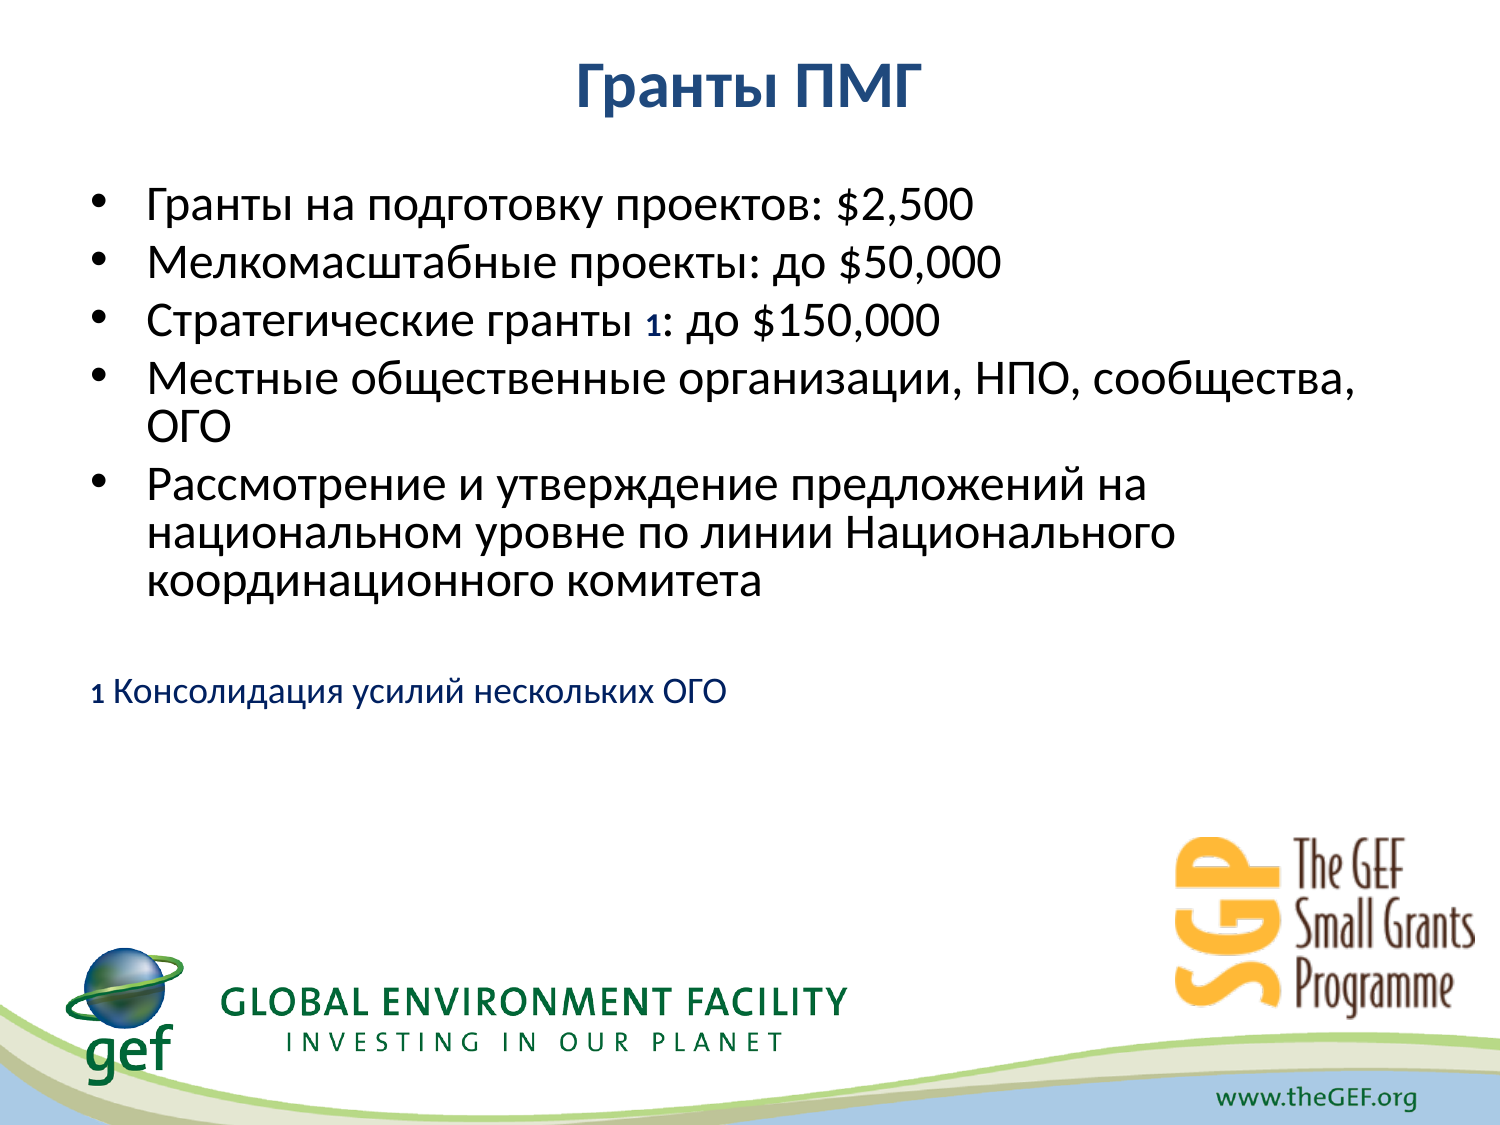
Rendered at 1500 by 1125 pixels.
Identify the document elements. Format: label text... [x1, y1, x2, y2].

list Гранты на подготовку проектов: $2,500 Мелкомасштабные проекты: до $50,000 Стратегические гранты 1: до $150,000 Местные общественные организации, НПО, сообщества, ОГО Рассмотрение и утверждение предложений на национальном уровне по линии Национального координационного комитета 1 Консолидация усилий нескольких ОГО [75, 174, 1425, 863]
title Гранты ПМГ [75, 24, 1425, 138]
picture [0, 837, 1500, 1125]
